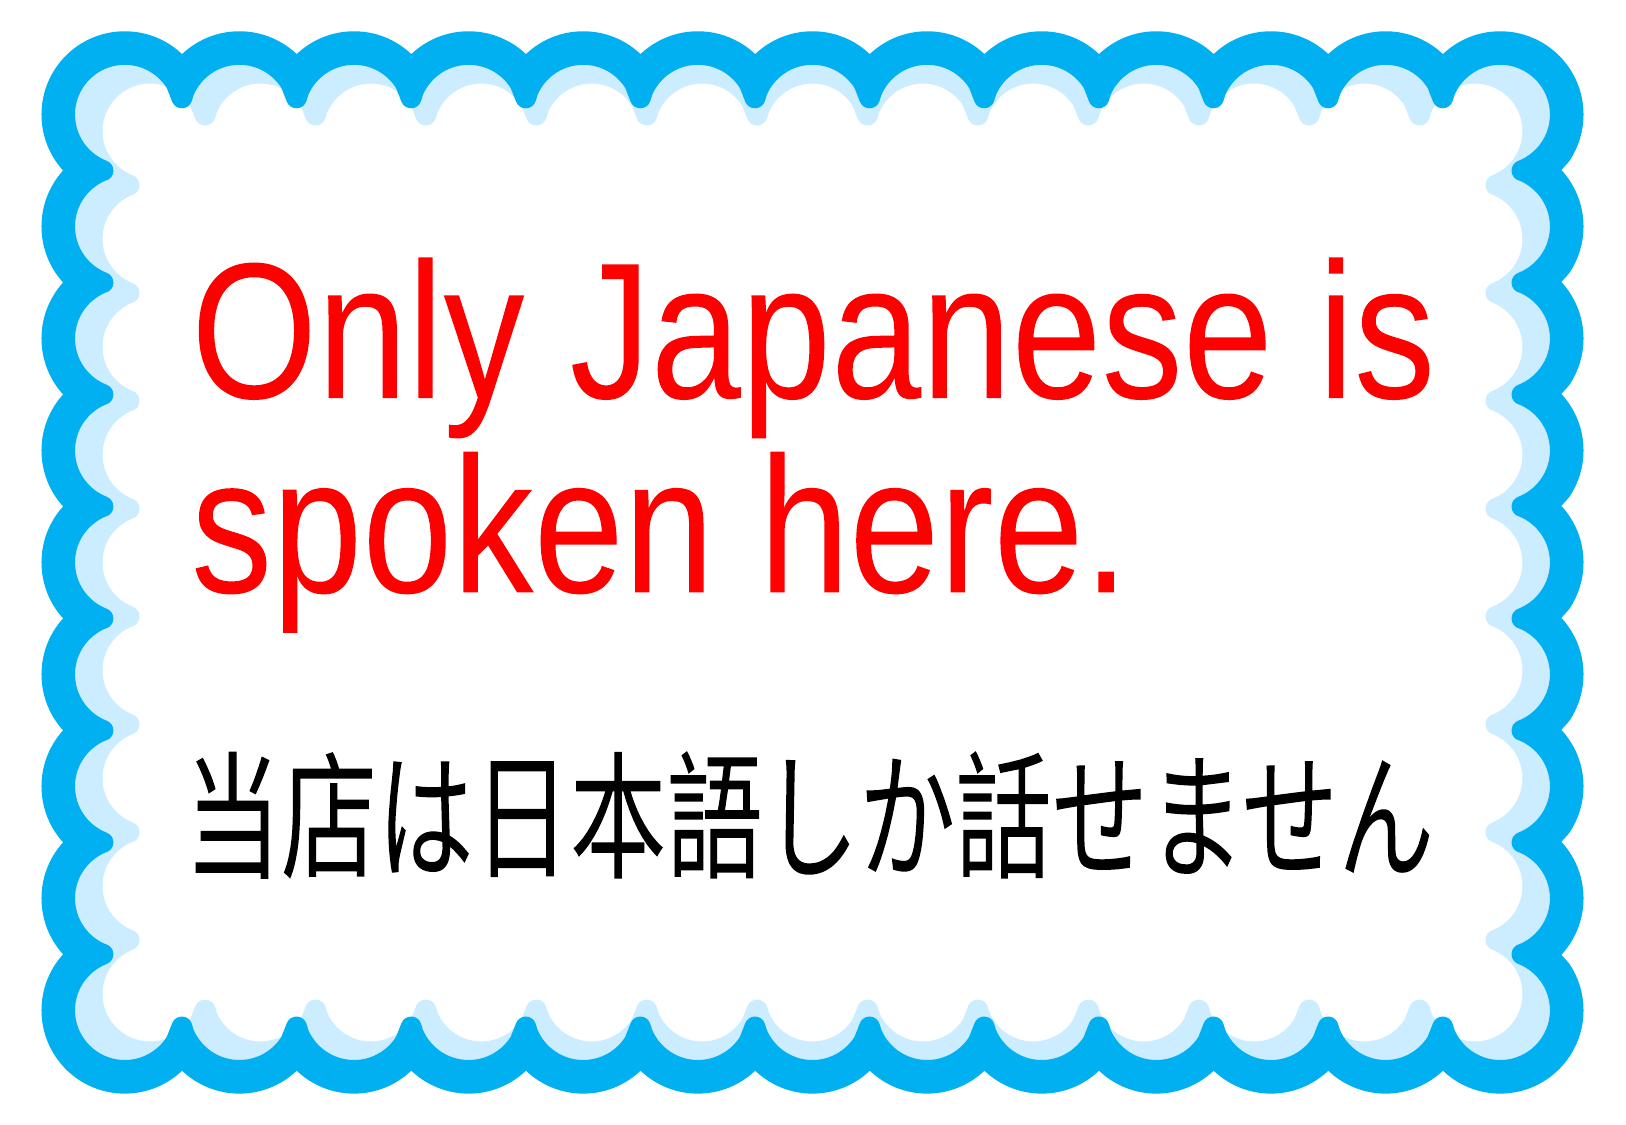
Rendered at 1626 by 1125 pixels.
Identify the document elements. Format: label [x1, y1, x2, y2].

text_box [77, 59, 169, 1066]
text_box [187, 59, 286, 118]
text_box [301, 1007, 404, 1067]
text_box [1103, 1007, 1210, 1067]
text_box [527, 1007, 1098, 1067]
text_box [1339, 59, 1437, 118]
text_box [49, 39, 1576, 1086]
text_box [1456, 59, 1548, 1066]
text_box [1221, 1007, 1323, 1067]
text_box [1339, 1007, 1437, 1066]
text_box [527, 58, 1098, 118]
text_box [414, 58, 520, 118]
text_box [1221, 58, 1323, 118]
text_box [301, 58, 404, 118]
text_box [414, 1007, 520, 1067]
text_box [187, 1007, 286, 1066]
text_box [1103, 58, 1210, 118]
